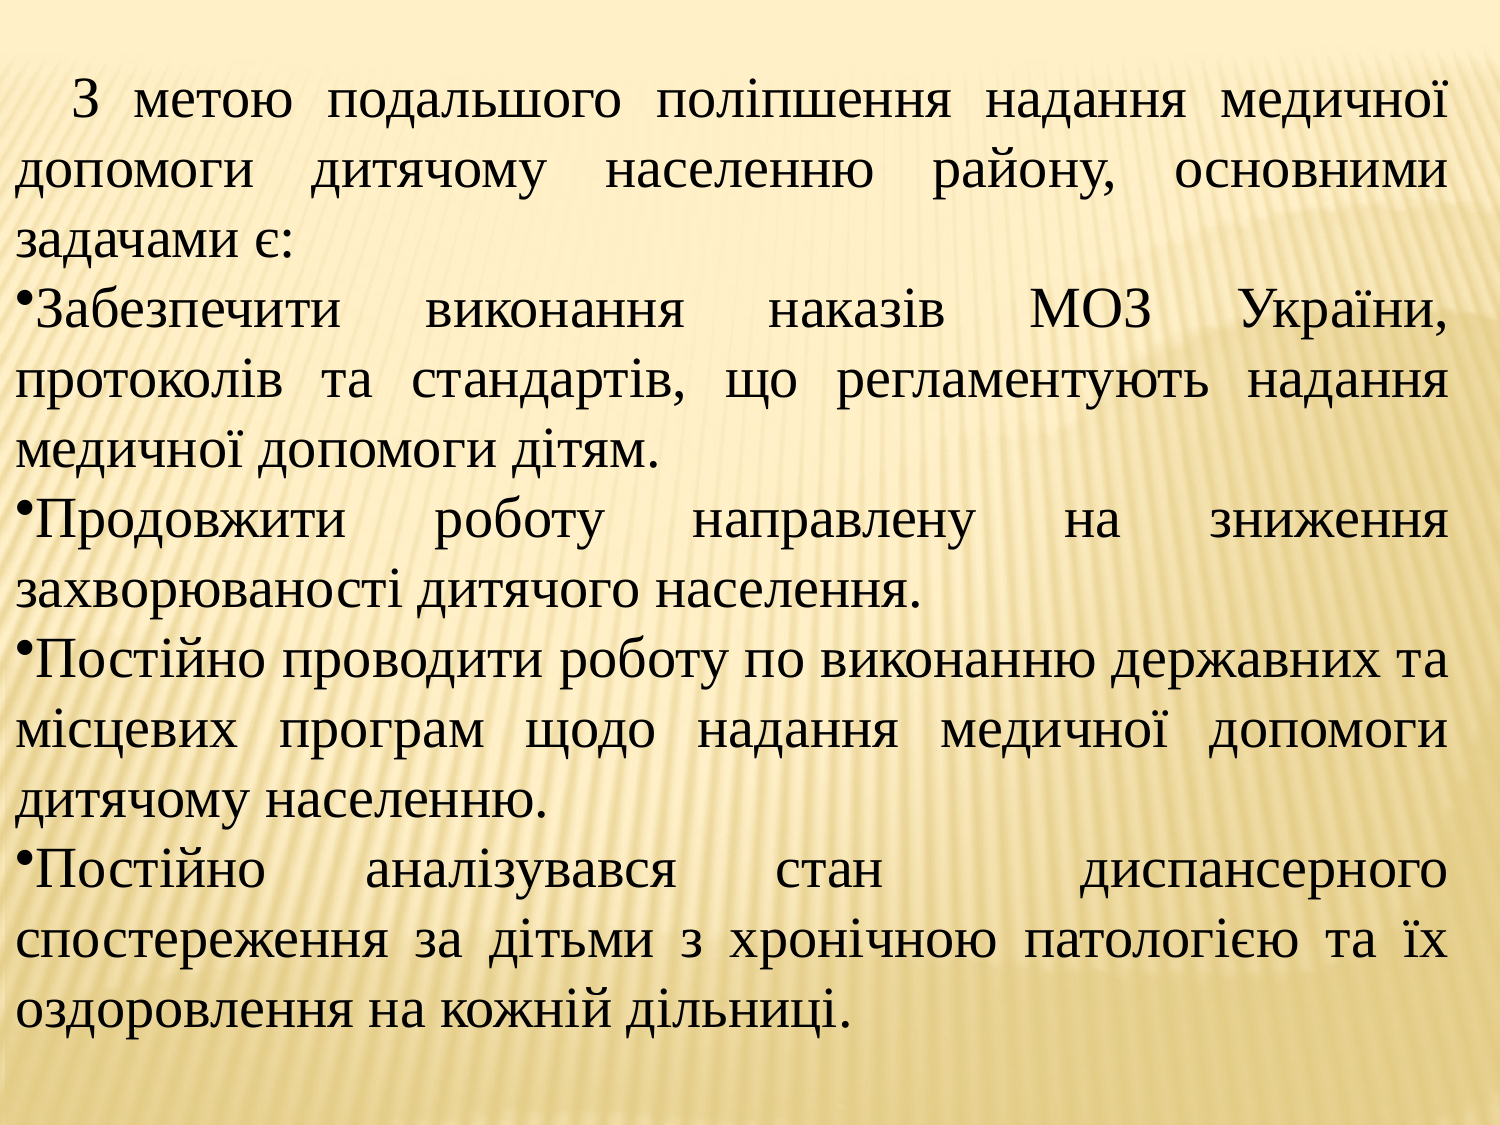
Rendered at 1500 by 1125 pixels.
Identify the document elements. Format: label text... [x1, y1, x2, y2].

text_box З метою подальшого поліпшення надання медичної допомоги дитячому населенню району, основними задачами є: Забезпечити виконання наказів МОЗ України, протоколів та стандартів, що регламентують надання медичної допомоги дітям. Продовжити роботу направлену на зниження захворюваності дитячого населення. Постійно проводити роботу по виконанню державних та місцевих програм щодо надання медичної допомоги дитячому населенню. Постійно аналізувався стан диспансерного спостереження за дітьми з хронічною патологією та їх оздоровлення на кожній дільниці. [0, 51, 1465, 1047]
